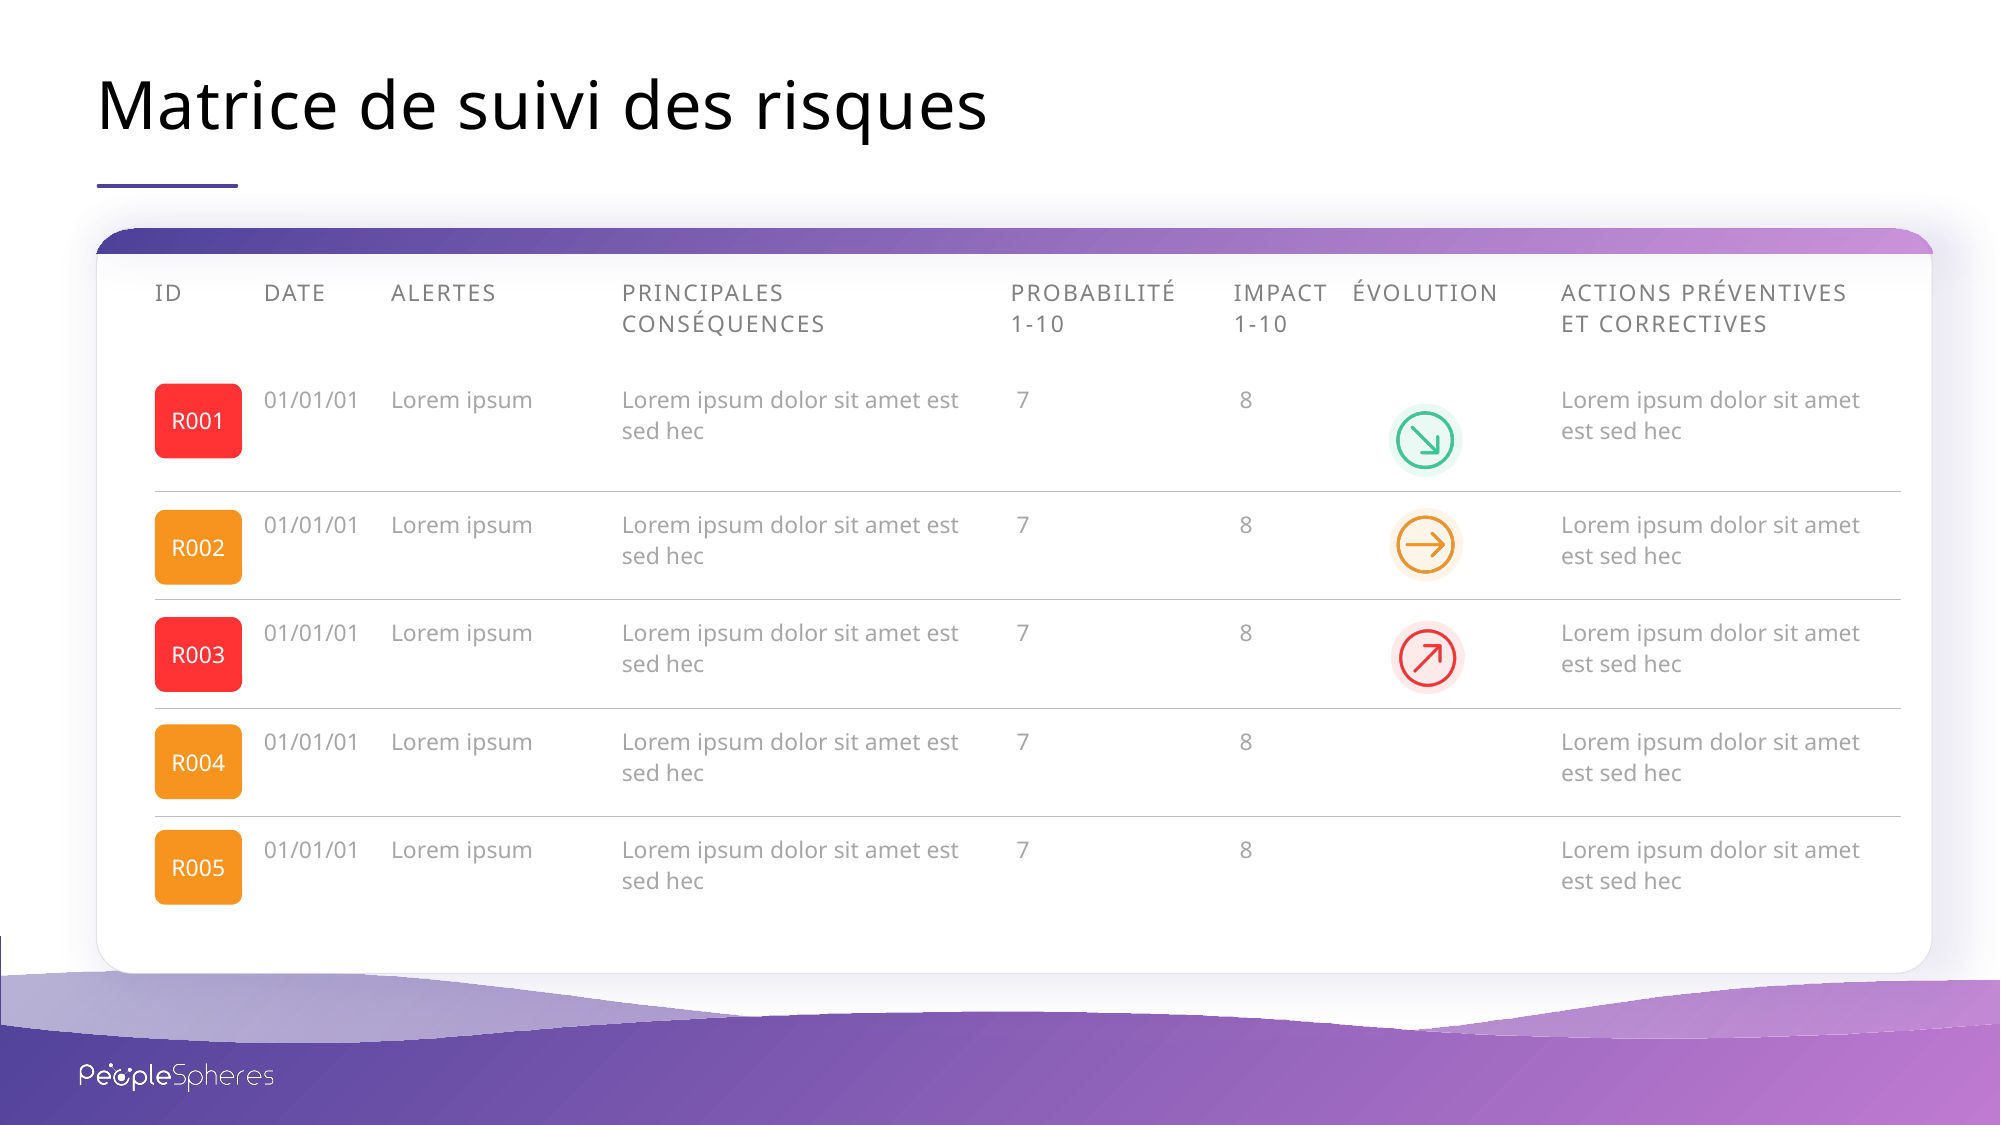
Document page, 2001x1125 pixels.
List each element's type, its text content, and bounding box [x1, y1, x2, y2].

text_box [96, 228, 1933, 974]
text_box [1388, 403, 1463, 477]
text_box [1390, 620, 1465, 694]
title Matrice de suivi des risques [96, 71, 1259, 157]
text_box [1389, 507, 1464, 582]
picture [79, 1063, 274, 1093]
